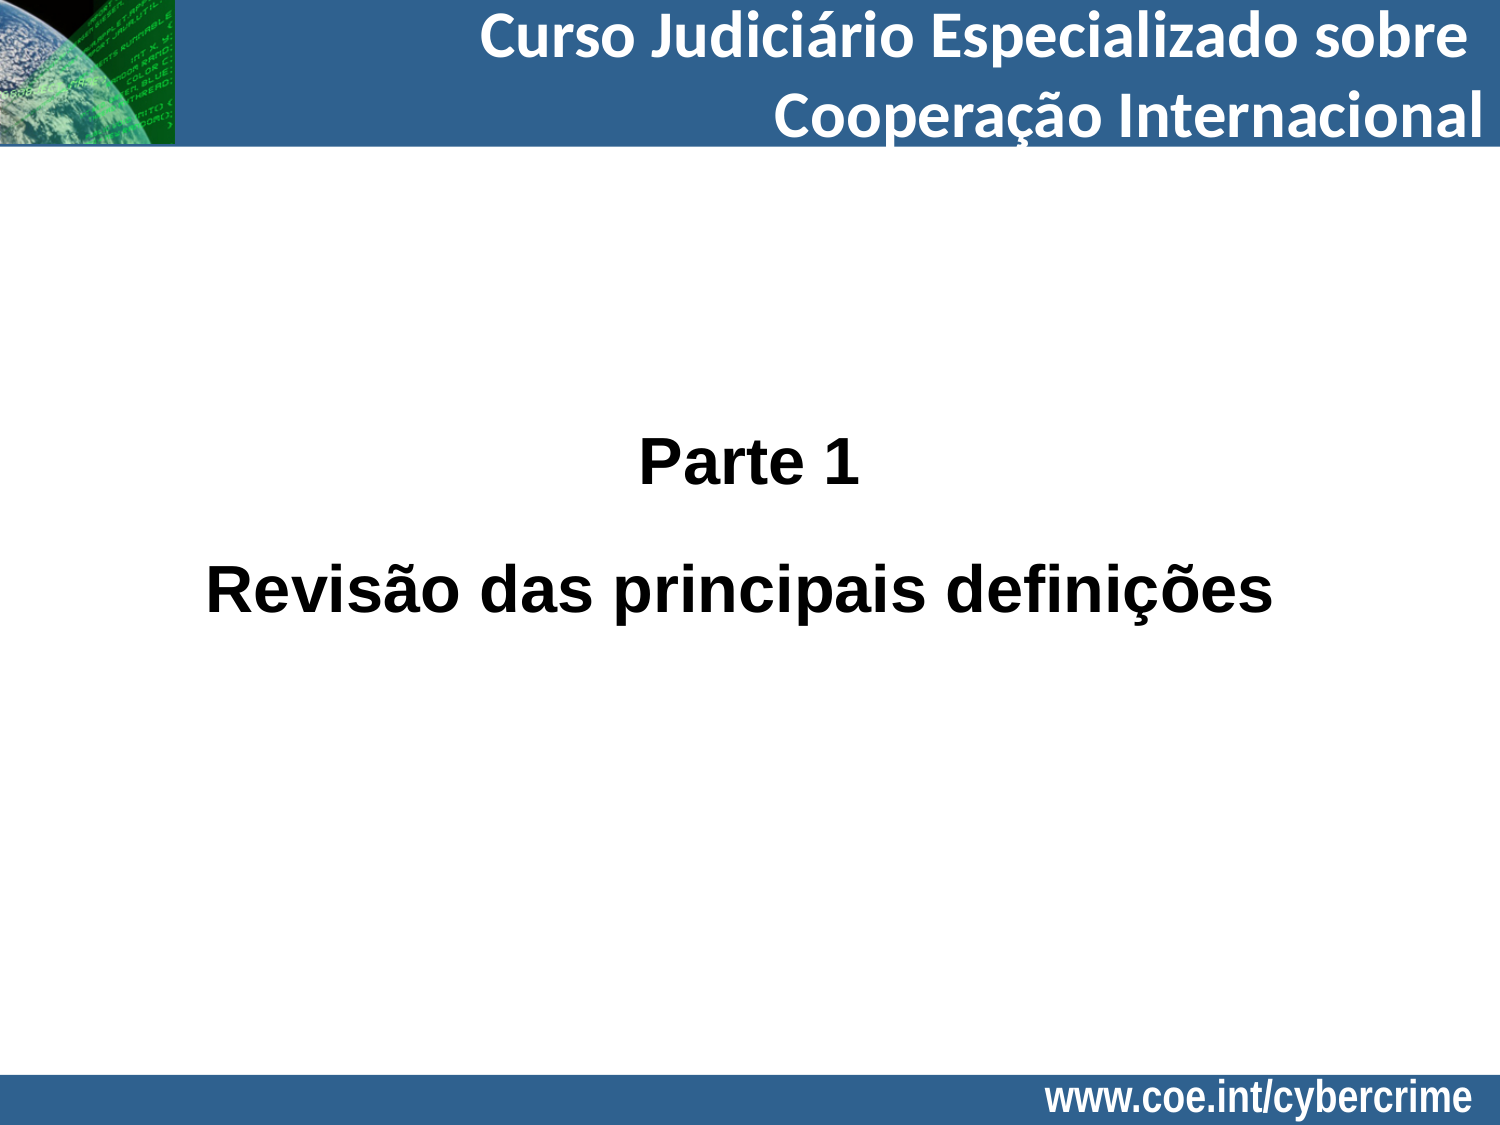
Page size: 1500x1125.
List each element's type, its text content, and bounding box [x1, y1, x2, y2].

picture [0, 0, 175, 144]
text_box [0, 1073, 1030, 1125]
text_box Parte 1 Revisão das principais definições [50, 425, 1450, 633]
text_box Curso Judiciário Especializado sobre Cooperação Internacional [177, 0, 1500, 149]
text_box www.coe.int/cybercrime [1030, 1059, 1500, 1125]
